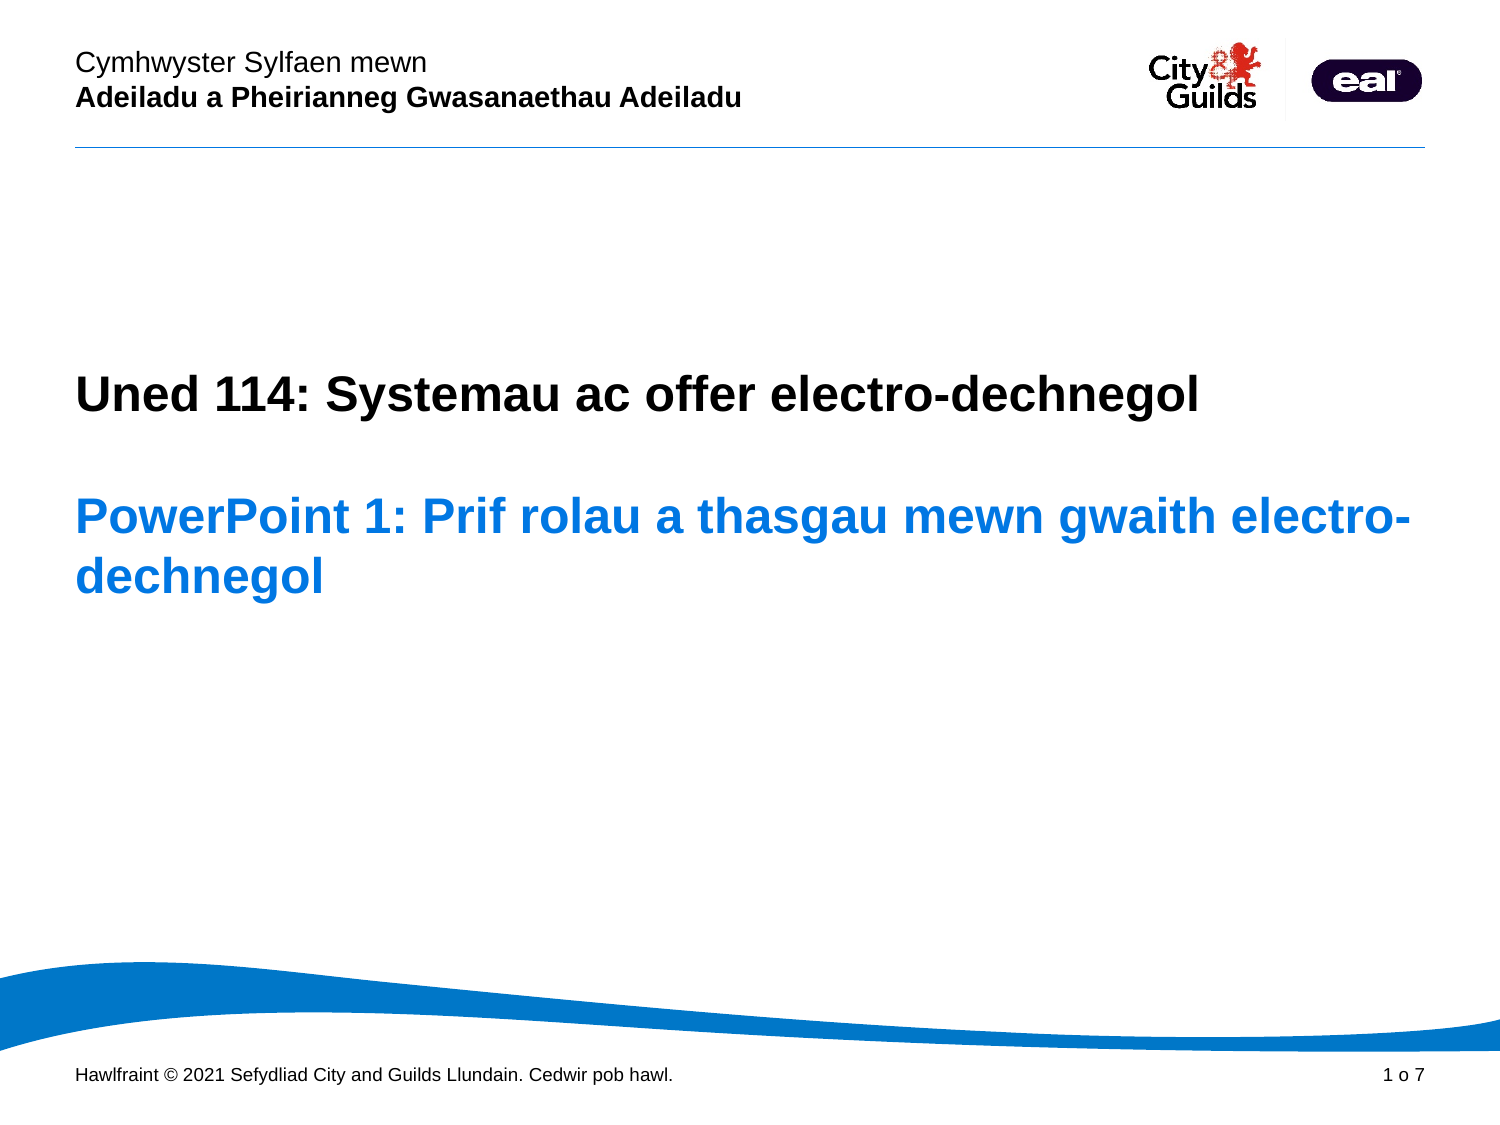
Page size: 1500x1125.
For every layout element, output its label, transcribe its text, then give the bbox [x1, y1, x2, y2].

list Cyflwyniad PowerPoint [74, 224, 1426, 1006]
text_box Uned 114: Systemau ac offer electro-dechnegol [75, 361, 1388, 483]
picture [1149, 38, 1422, 121]
text_box PowerPoint 1: Prif rolau a thasgau mewn gwaith electro-dechnegol [74, 483, 1413, 896]
